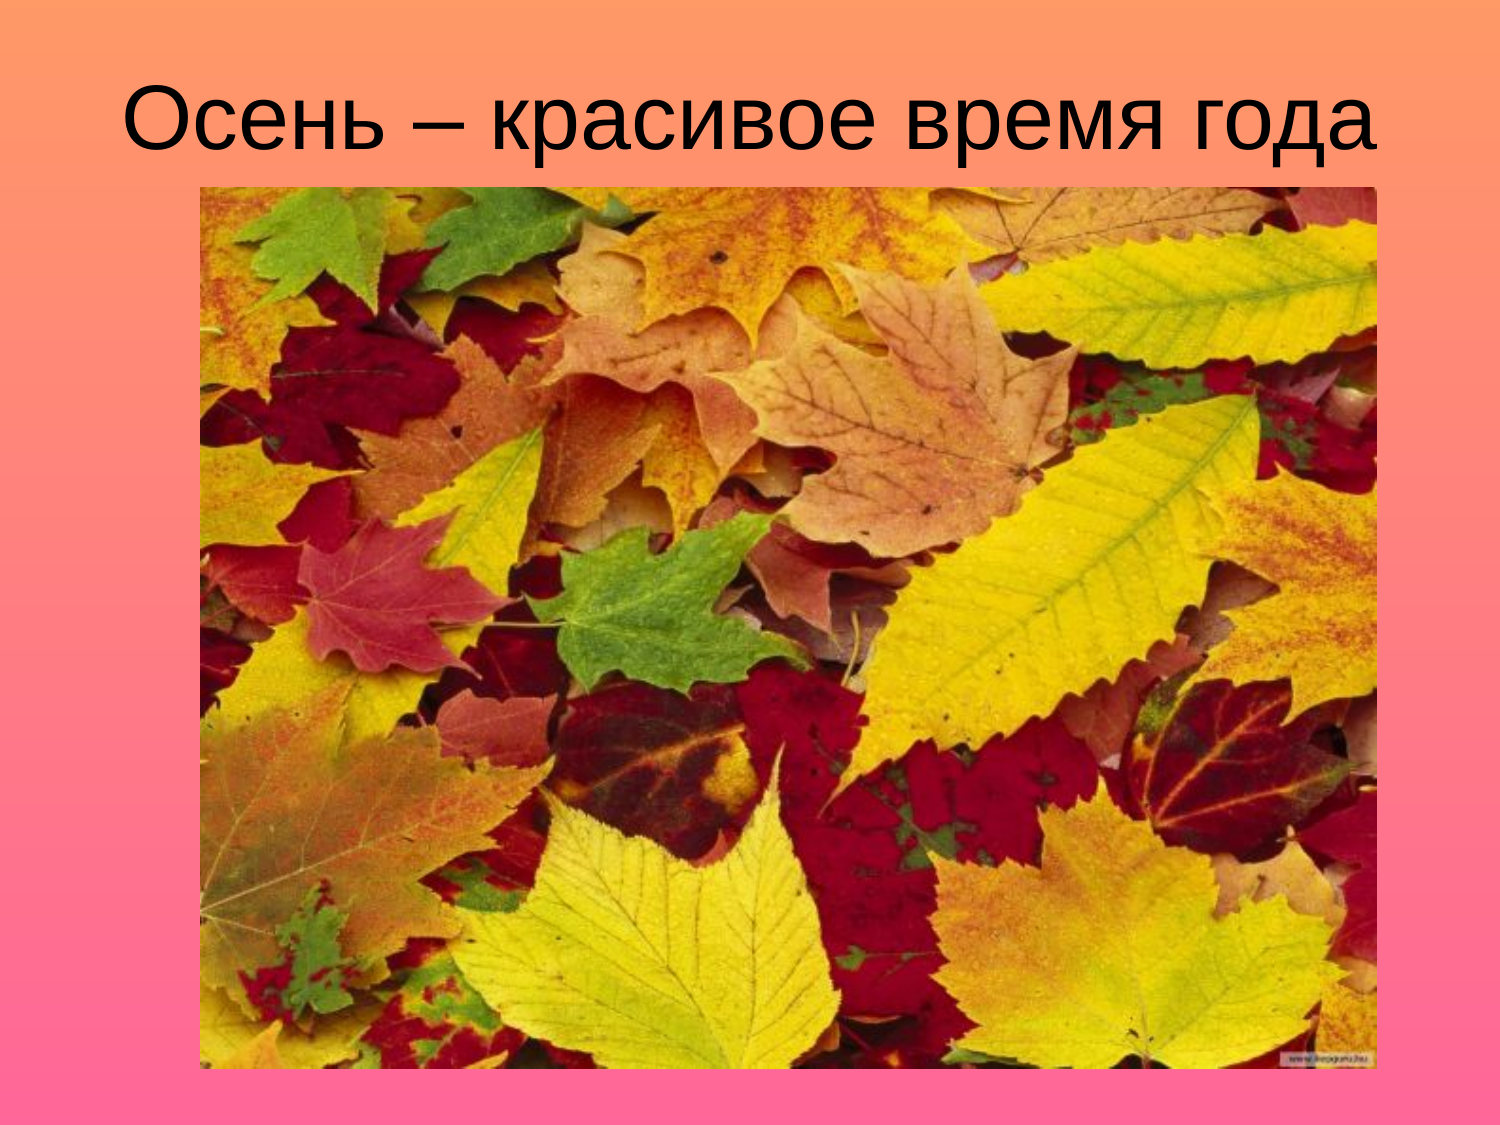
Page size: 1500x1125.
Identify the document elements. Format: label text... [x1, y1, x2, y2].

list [199, 187, 1377, 1070]
subtitle Осень – красивое время года [62, 49, 1438, 238]
